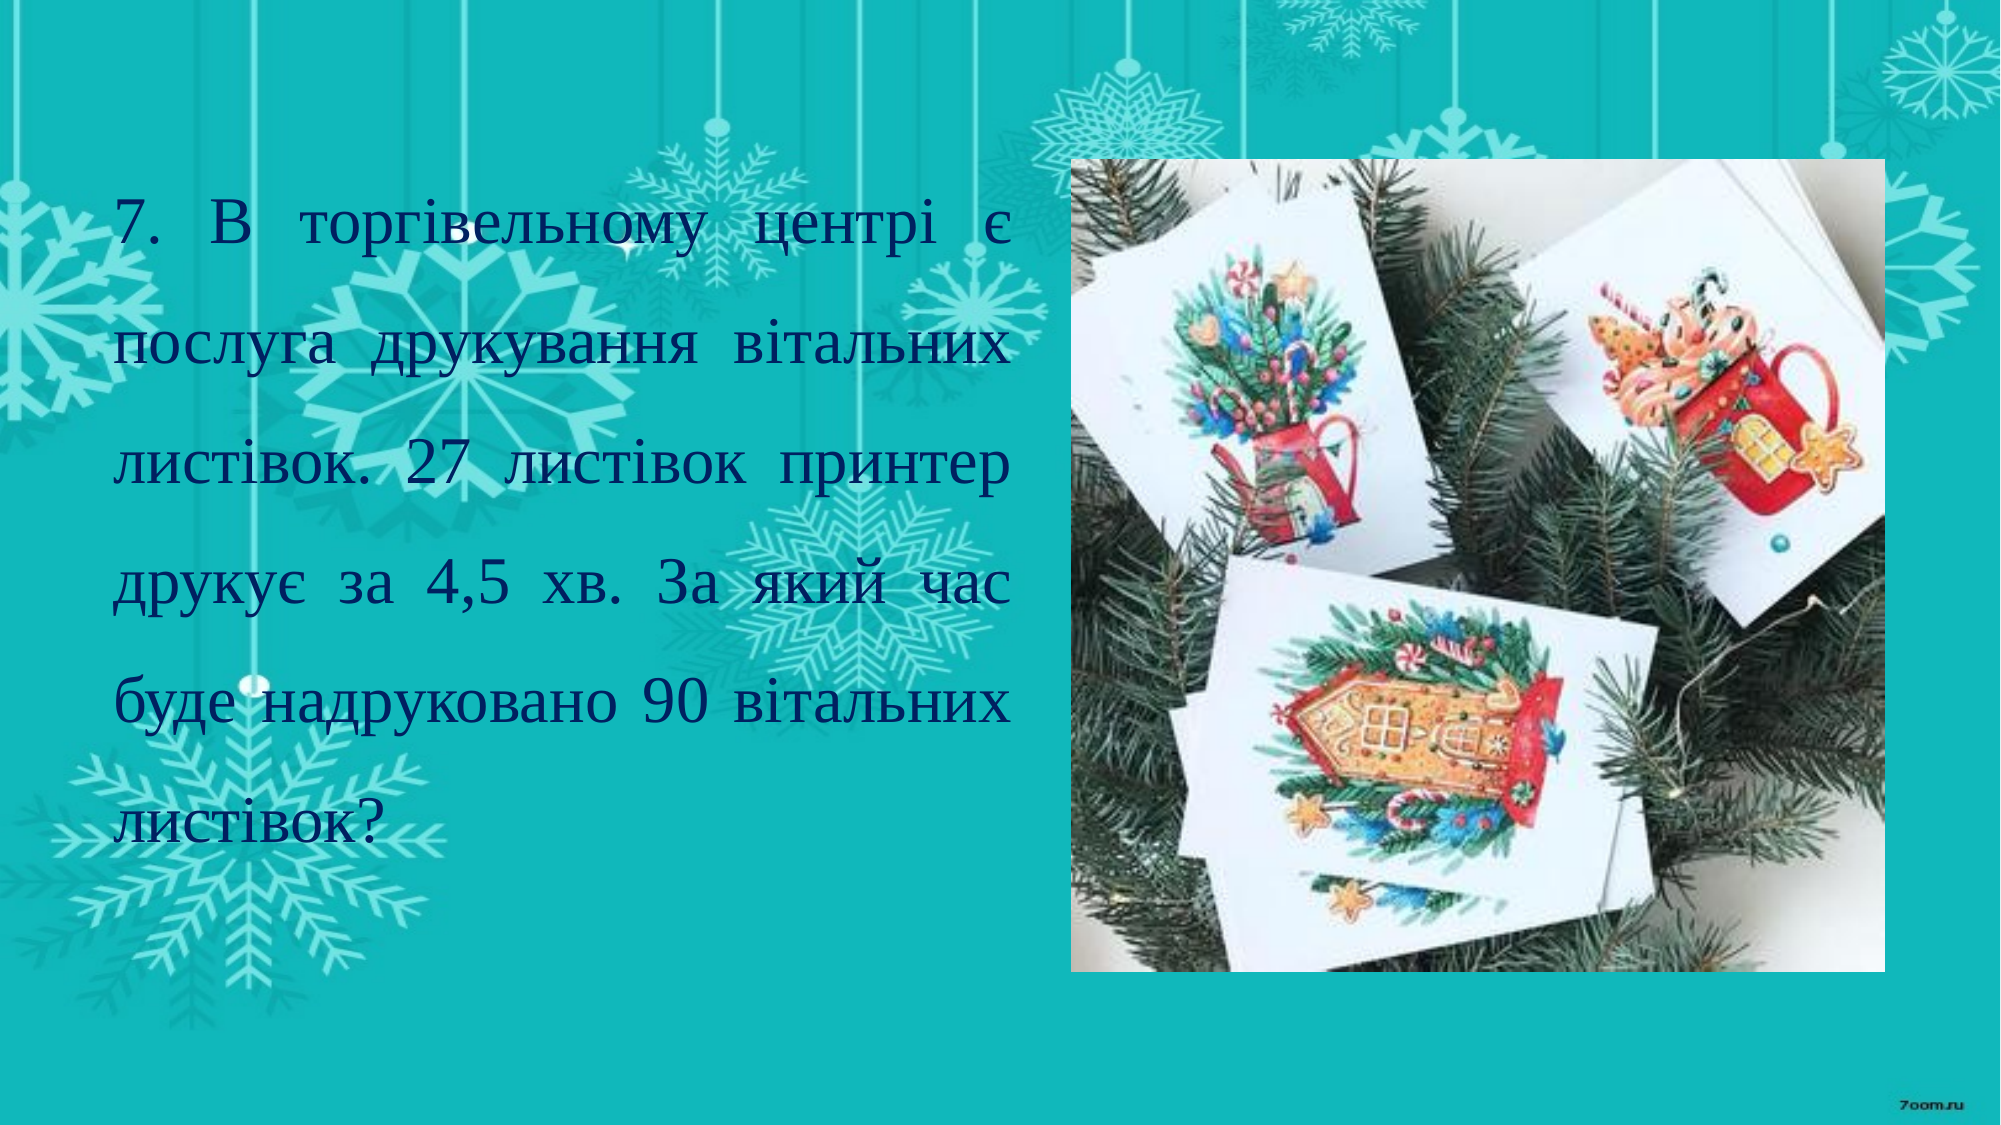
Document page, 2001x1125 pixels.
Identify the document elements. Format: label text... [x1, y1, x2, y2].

text_box 7. В торгівельному центрі є послуга друкування вітальних листівок. 27 листівок принтер друкує за 4,5 хв. За який час буде надруковано 90 вітальних листівок? [98, 129, 1029, 864]
picture [0, 0, 2001, 1125]
